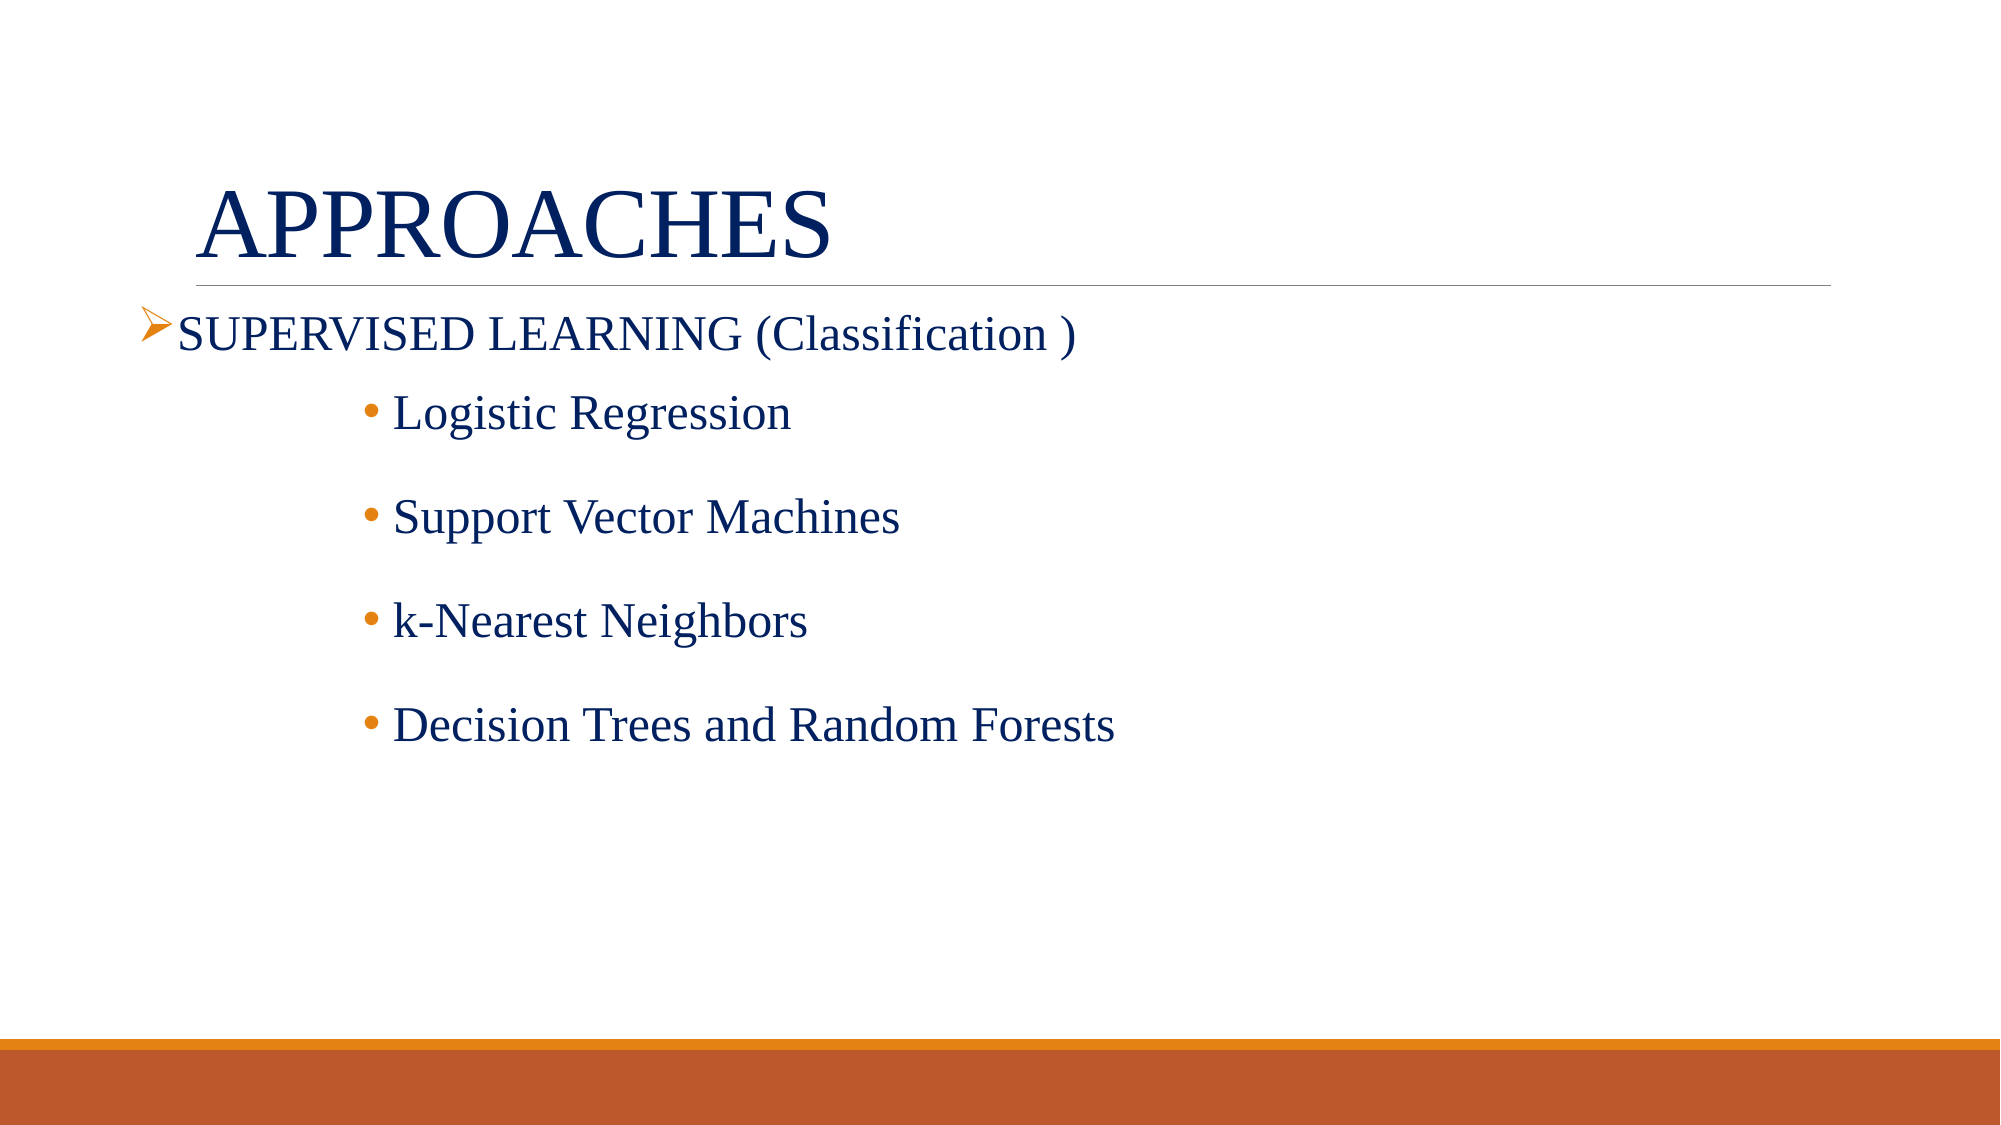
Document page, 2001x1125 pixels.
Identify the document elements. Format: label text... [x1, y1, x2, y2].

list SUPERVISED LEARNING (Classification ) Logistic Regression Support Vector Machines k-Nearest Neighbors Decision Trees and Random Forests [137, 299, 1863, 1046]
title APPROACHES [180, 47, 1830, 285]
